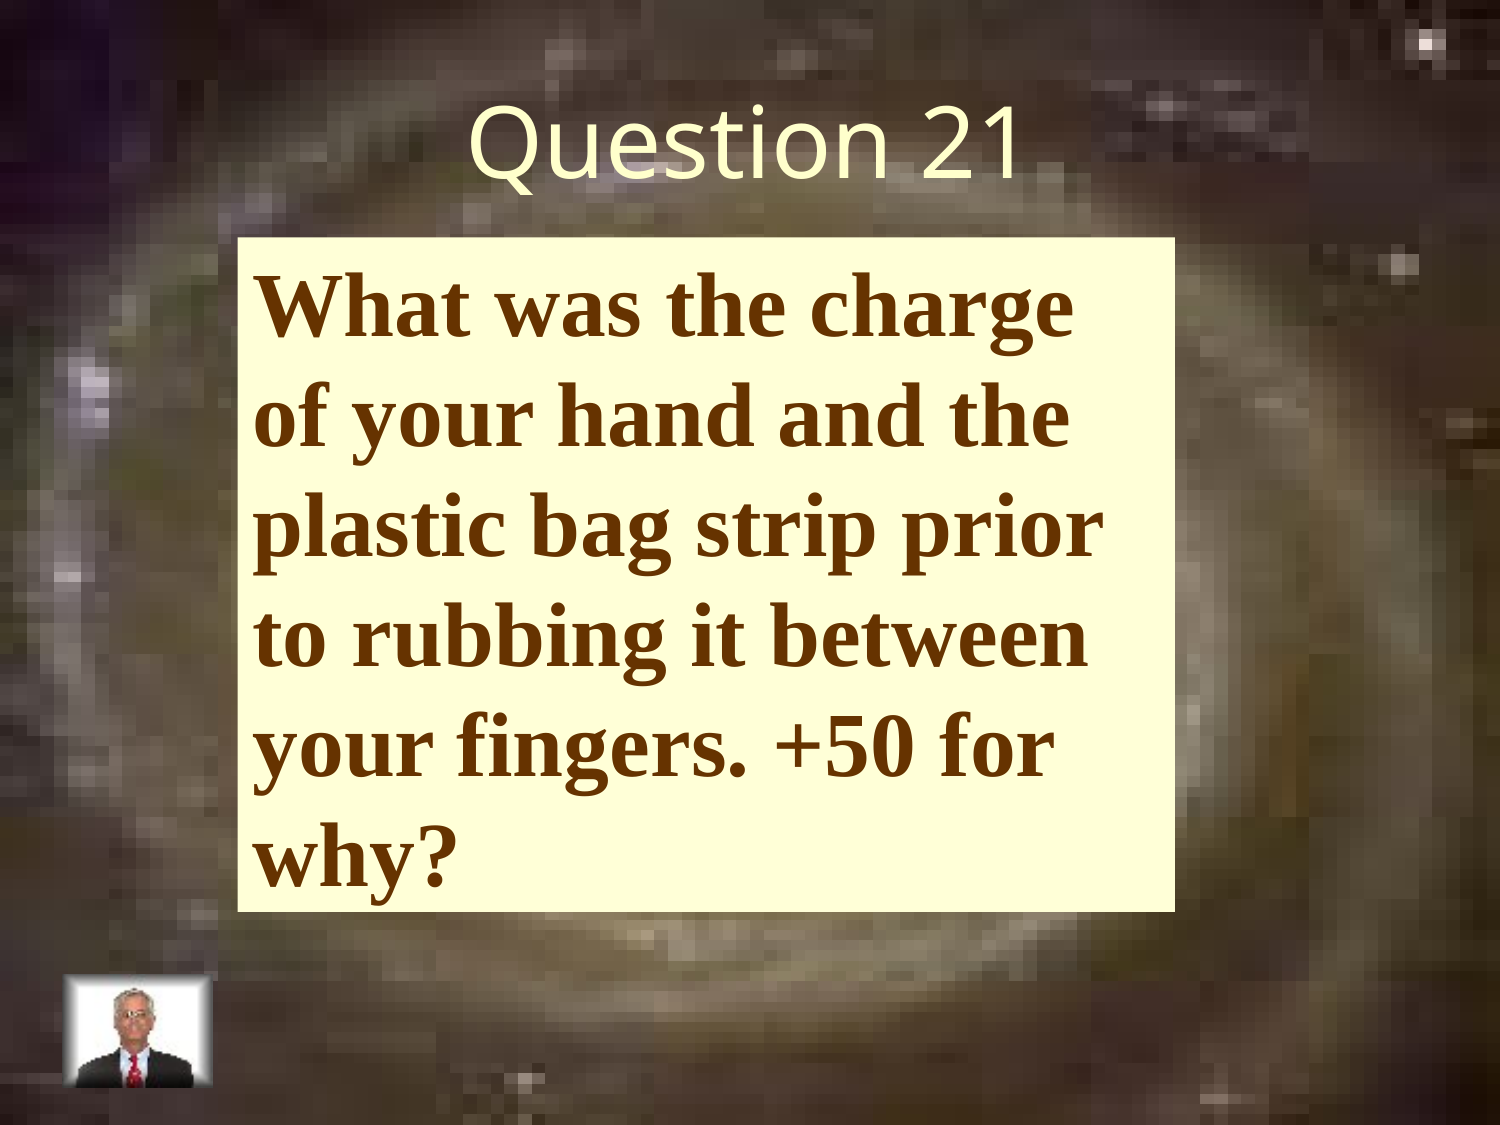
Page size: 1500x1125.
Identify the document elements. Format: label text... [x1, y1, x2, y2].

title Question 21 [74, 44, 1426, 233]
text_box What was the charge of your hand and the plastic bag strip prior to rubbing it between your fingers. +50 for why? [237, 237, 1175, 912]
picture [0, 0, 1500, 1125]
